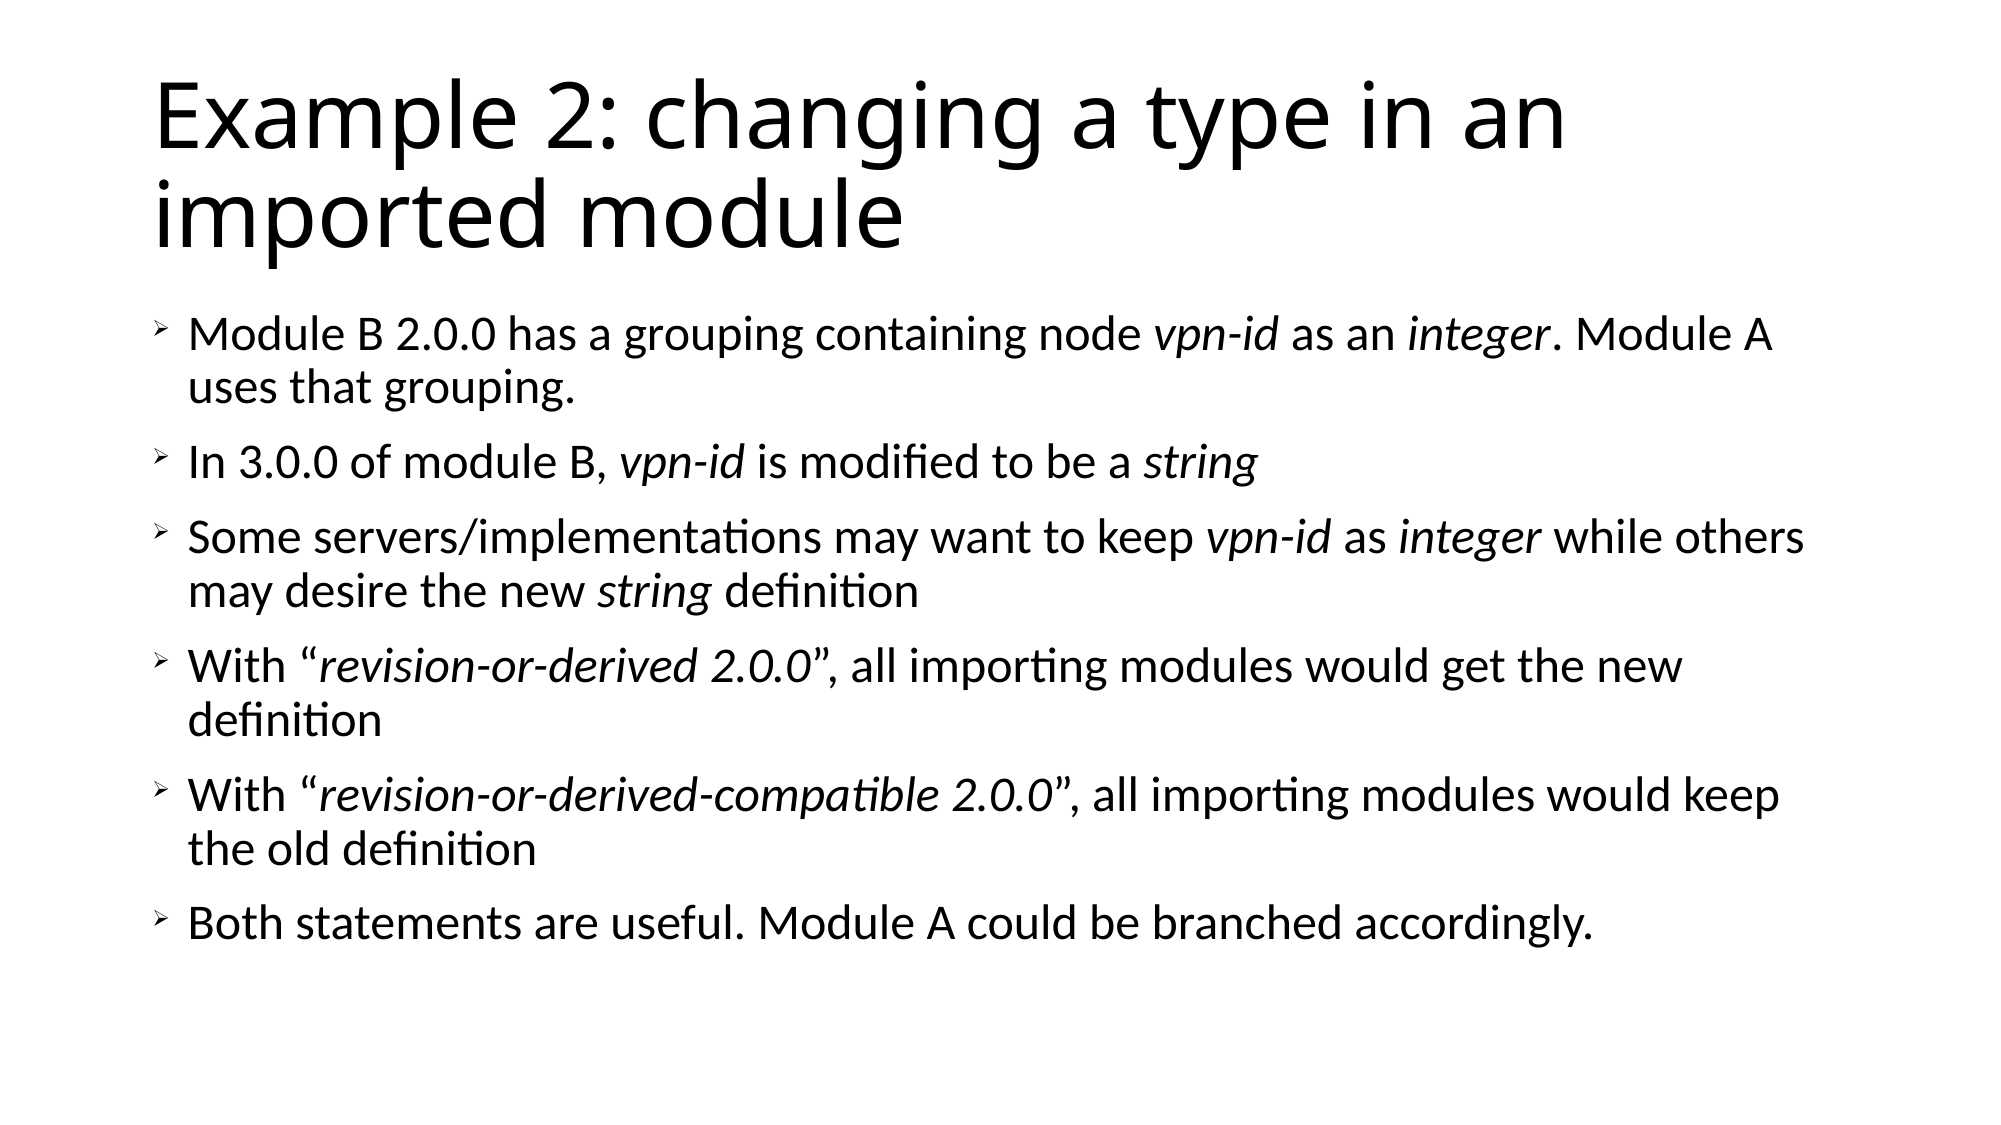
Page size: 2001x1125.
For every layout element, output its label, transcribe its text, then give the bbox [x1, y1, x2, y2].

text_box Module B 2.0.0 has a grouping containing node vpn-id as an integer. Module A uses that grouping. In 3.0.0 of module B, vpn-id is modified to be a string Some servers/implementations may want to keep vpn-id as integer while others may desire the new string definition With “revision-or-derived 2.0.0”, all importing modules would get the new definition With “revision-or-derived-compatible 2.0.0”, all importing modules would keep the old definition Both statements are useful. Module A could be branched accordingly. [137, 299, 1863, 1013]
text_box Example 2: changing a type in an imported module [137, 59, 1863, 277]
